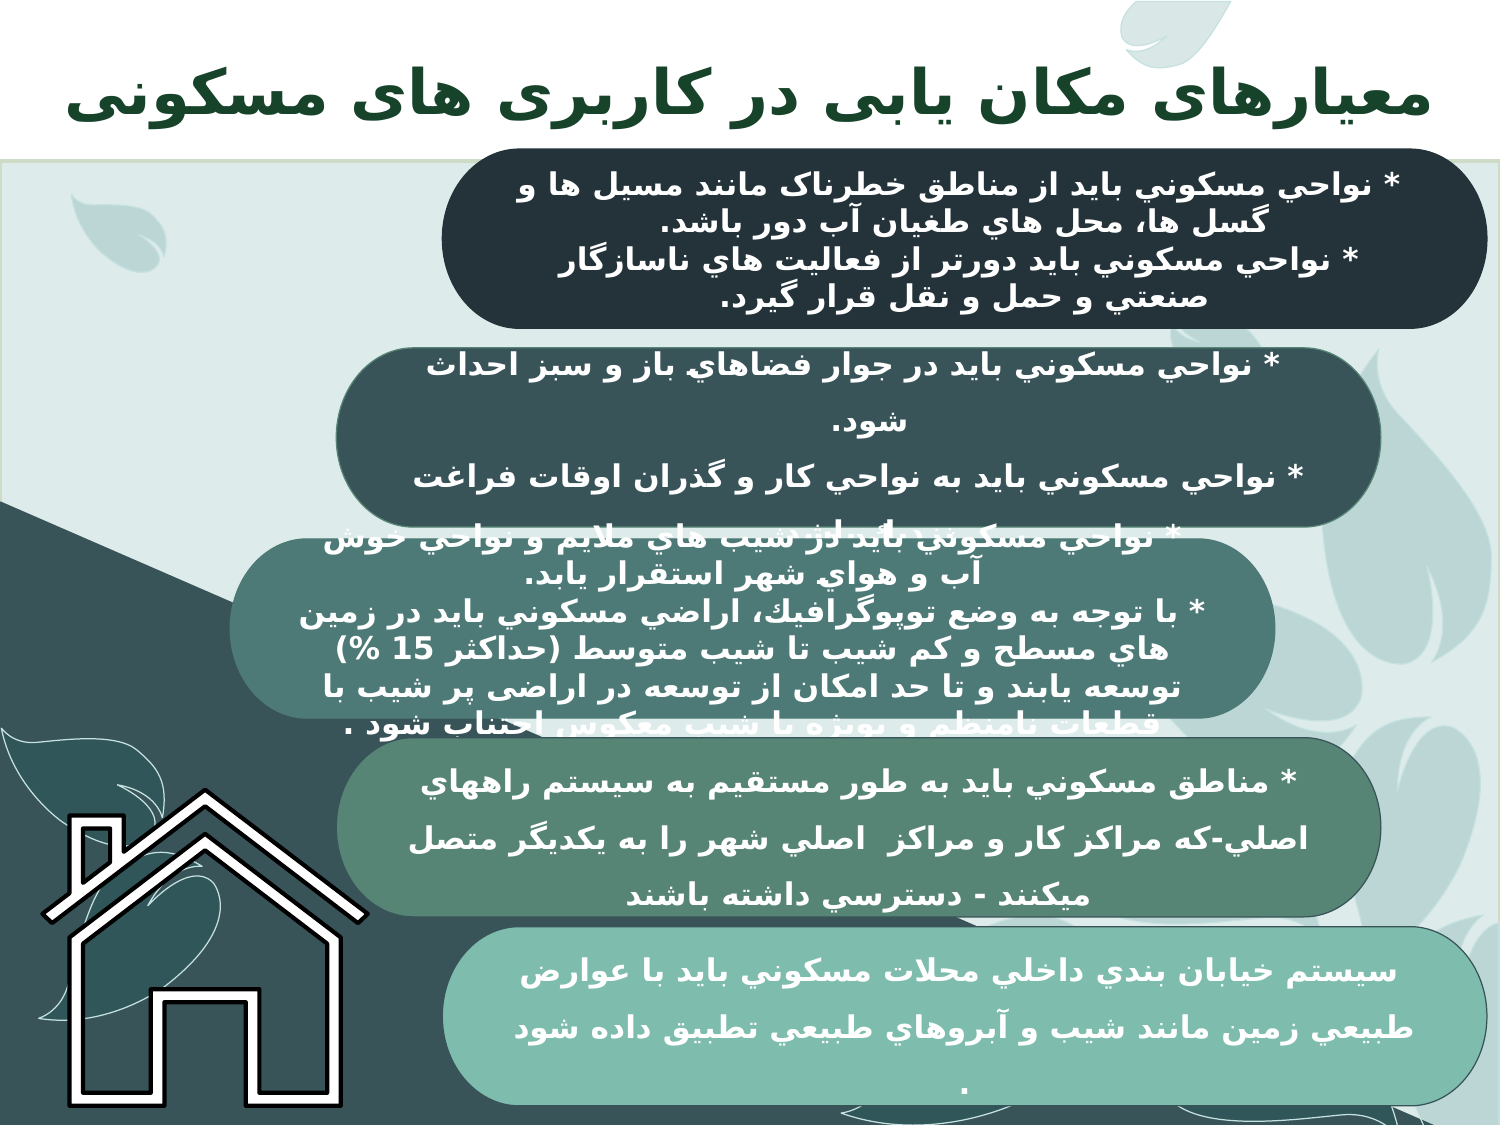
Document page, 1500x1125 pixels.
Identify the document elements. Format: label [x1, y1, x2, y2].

text_box [0, 1, 1499, 1125]
